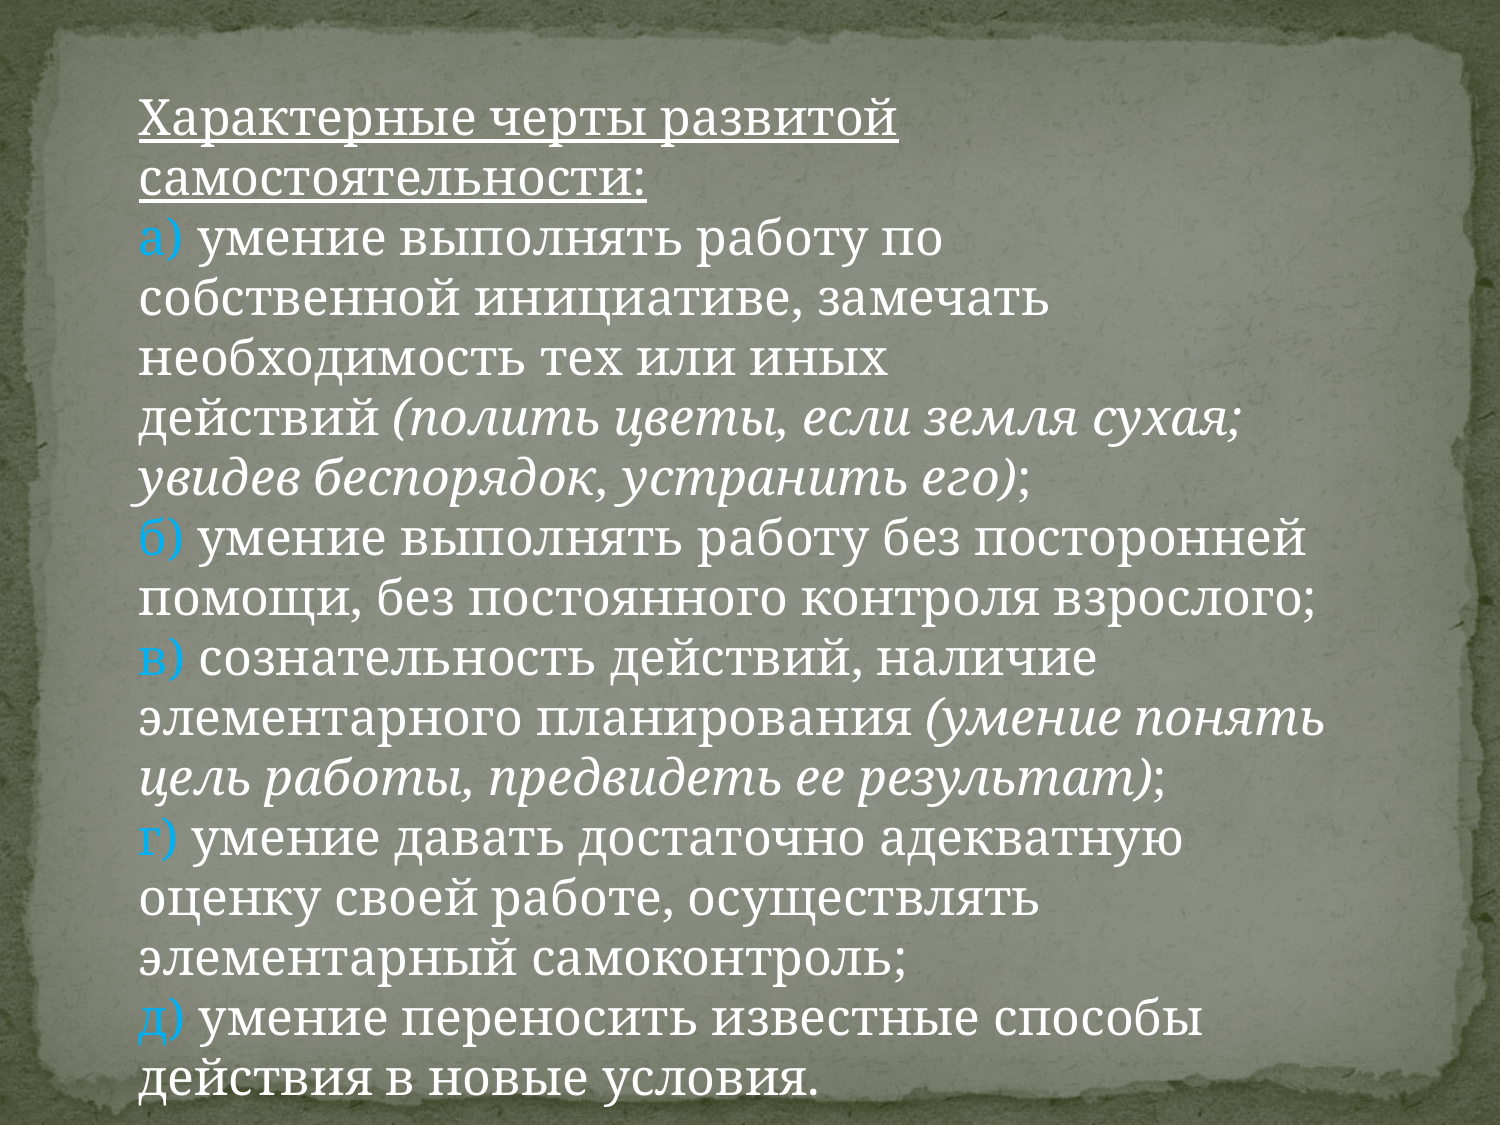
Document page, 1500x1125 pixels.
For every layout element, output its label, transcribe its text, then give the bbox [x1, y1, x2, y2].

text_box Характерные черты развитой самостоятельности: а) умение выполнять работу по собственной инициативе, замечать необходимость тех или иных действий (полить цветы, если земля сухая; увидев беспорядок, устранить его); б) умение выполнять работу без посторонней помощи, без постоянного контроля взрослого; в) сознательность действий, наличие элементарного планирования (умение понять цель работы, предвидеть ее результат); г) умение давать достаточно адекватную оценку своей работе, осуществлять элементарный самоконтроль; д) умение переносить известные способы действия в новые условия. [123, 78, 1376, 1113]
